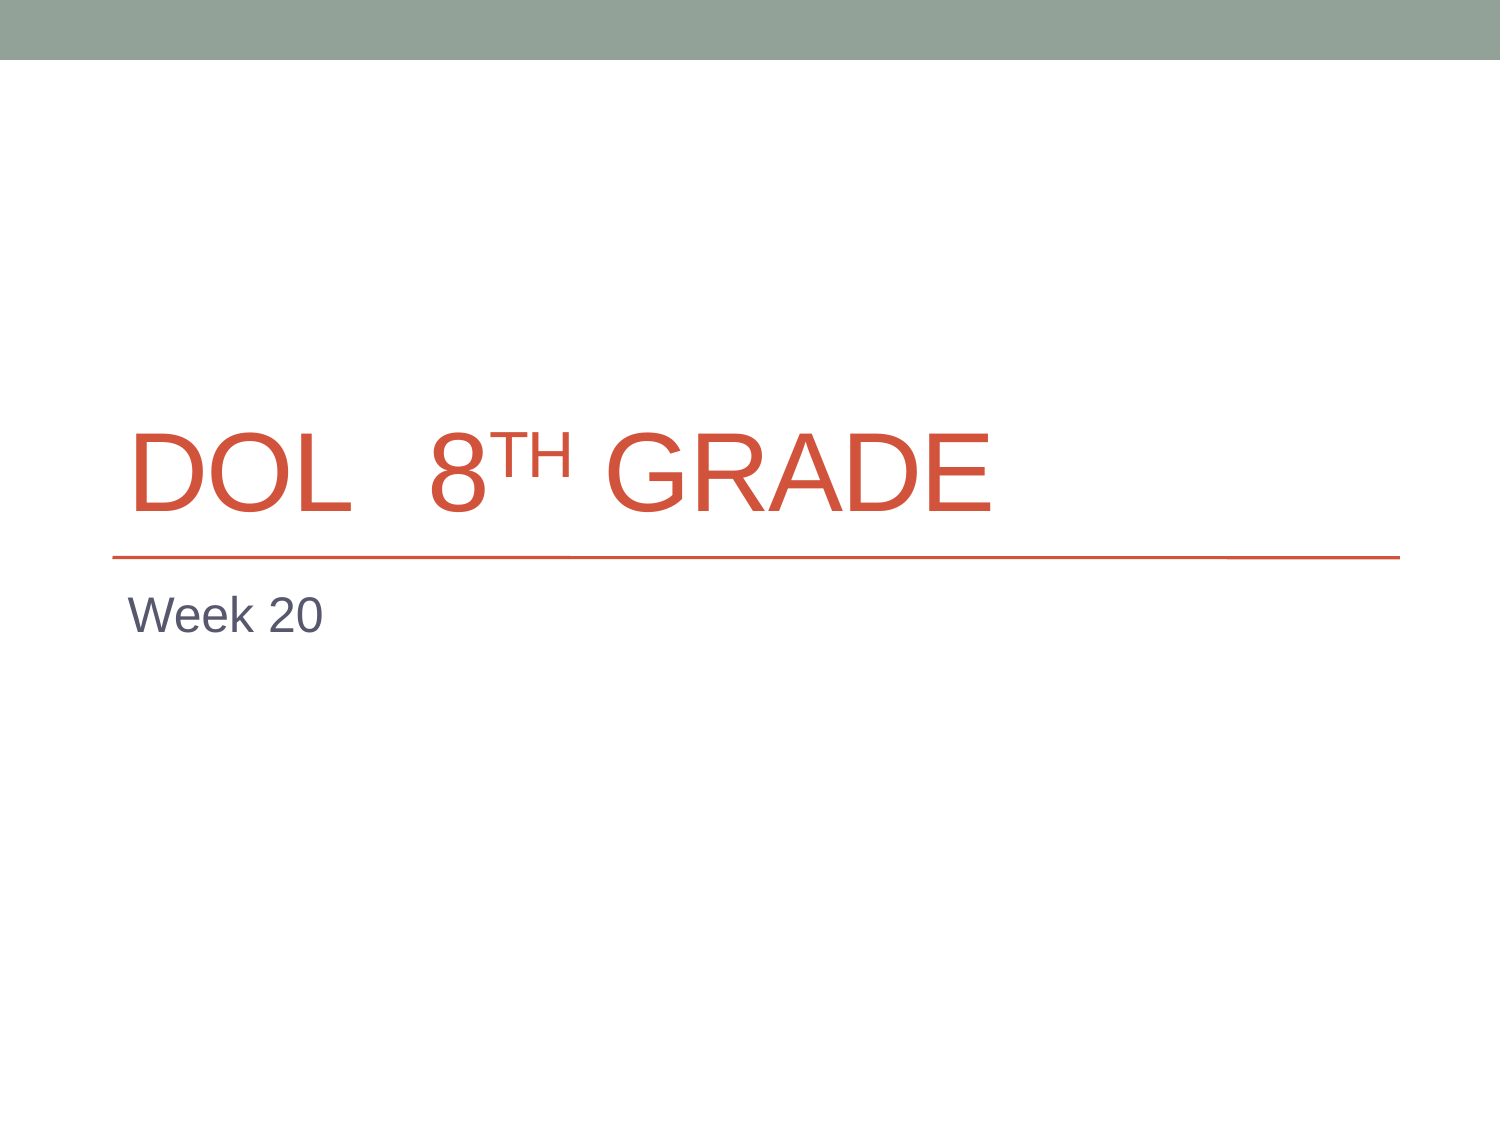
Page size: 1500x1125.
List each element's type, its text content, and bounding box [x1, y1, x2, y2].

subtitle Week 20 [112, 575, 1163, 863]
title Dol 8th grade [112, 224, 1400, 542]
